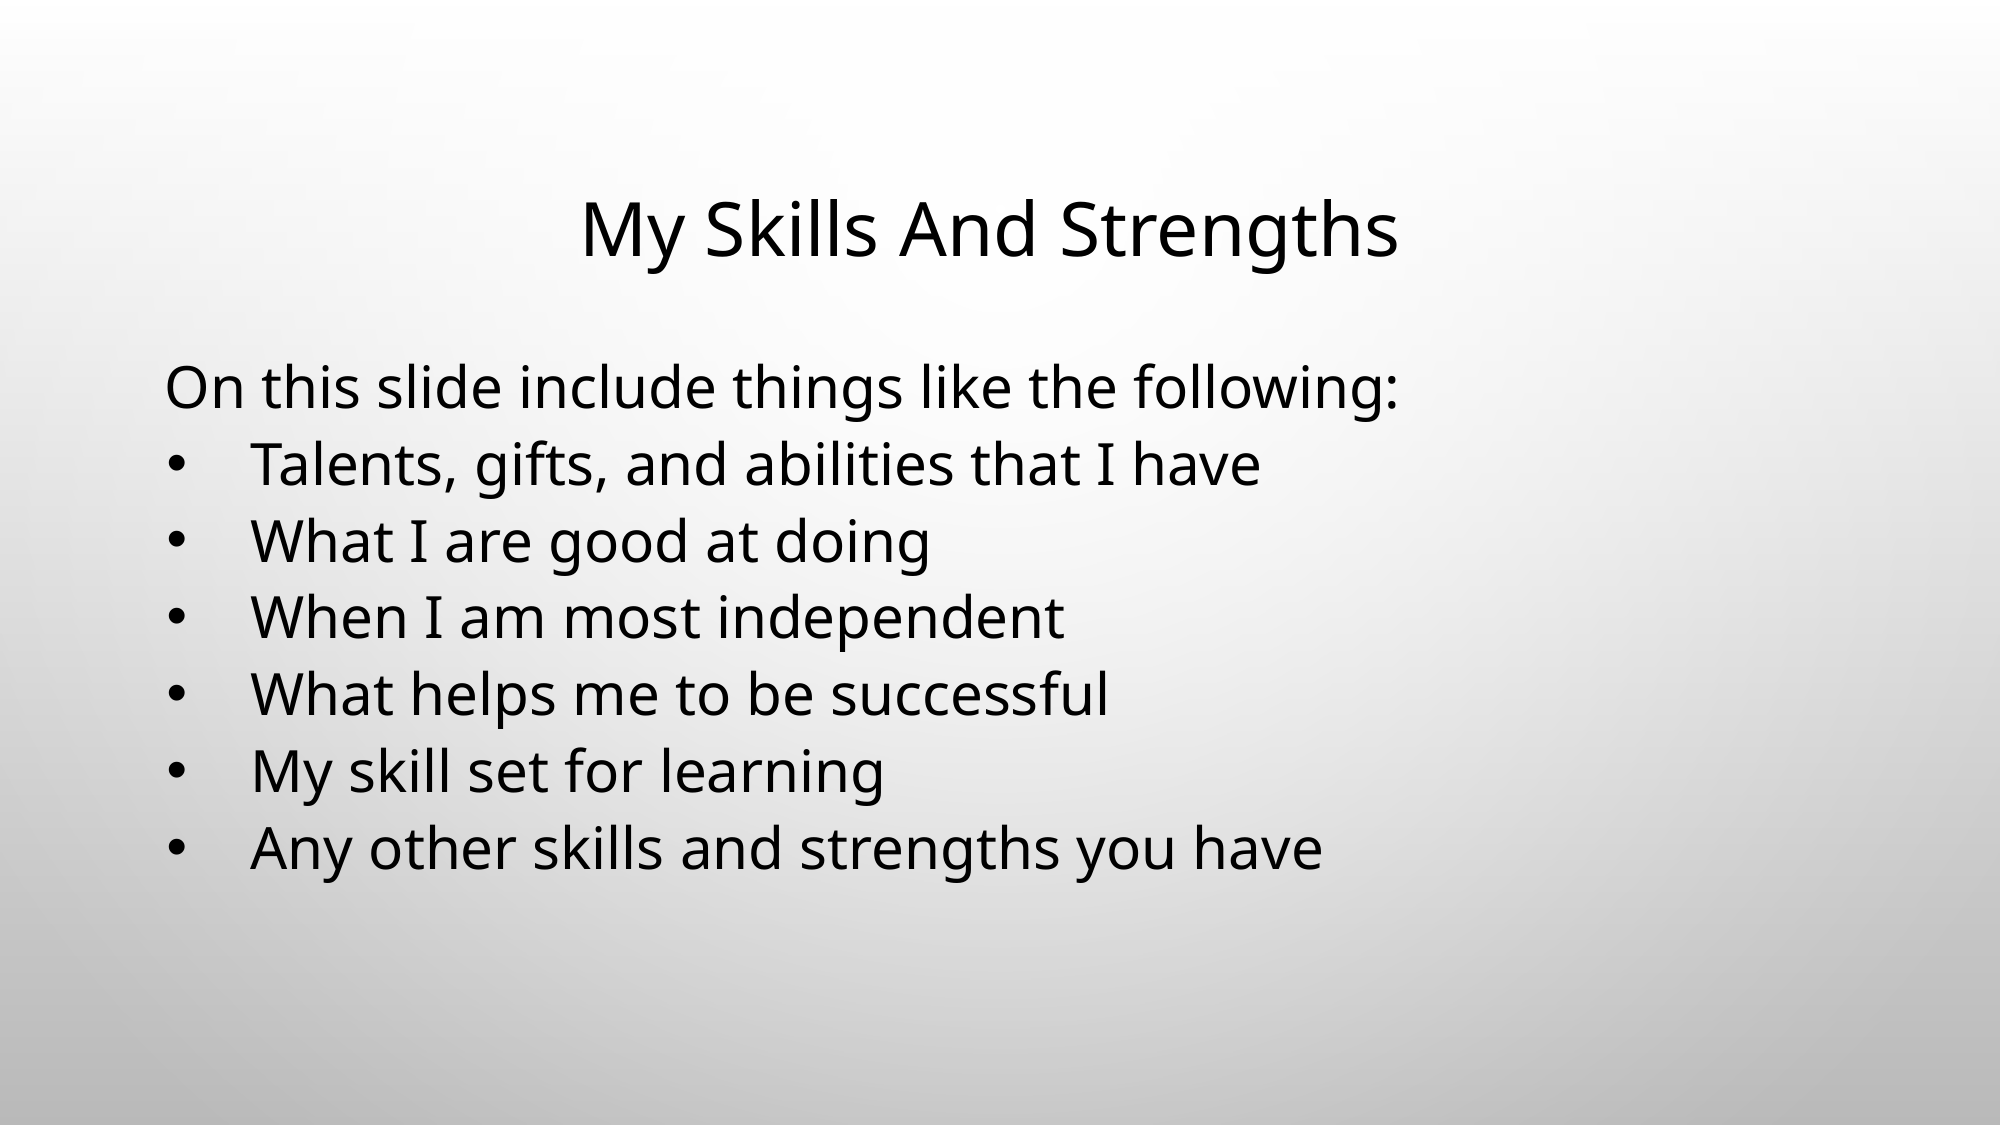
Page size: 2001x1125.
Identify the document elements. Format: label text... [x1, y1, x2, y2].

title My Skills And Strengths [149, 101, 1851, 364]
picture [0, 0, 2000, 1125]
list On this slide include things like the following: Talents, gifts, and abilities that I have What I are good at doing When I am most independent What helps me to be successful My skill set for learning Any other skills and strengths you have [149, 328, 1722, 1075]
